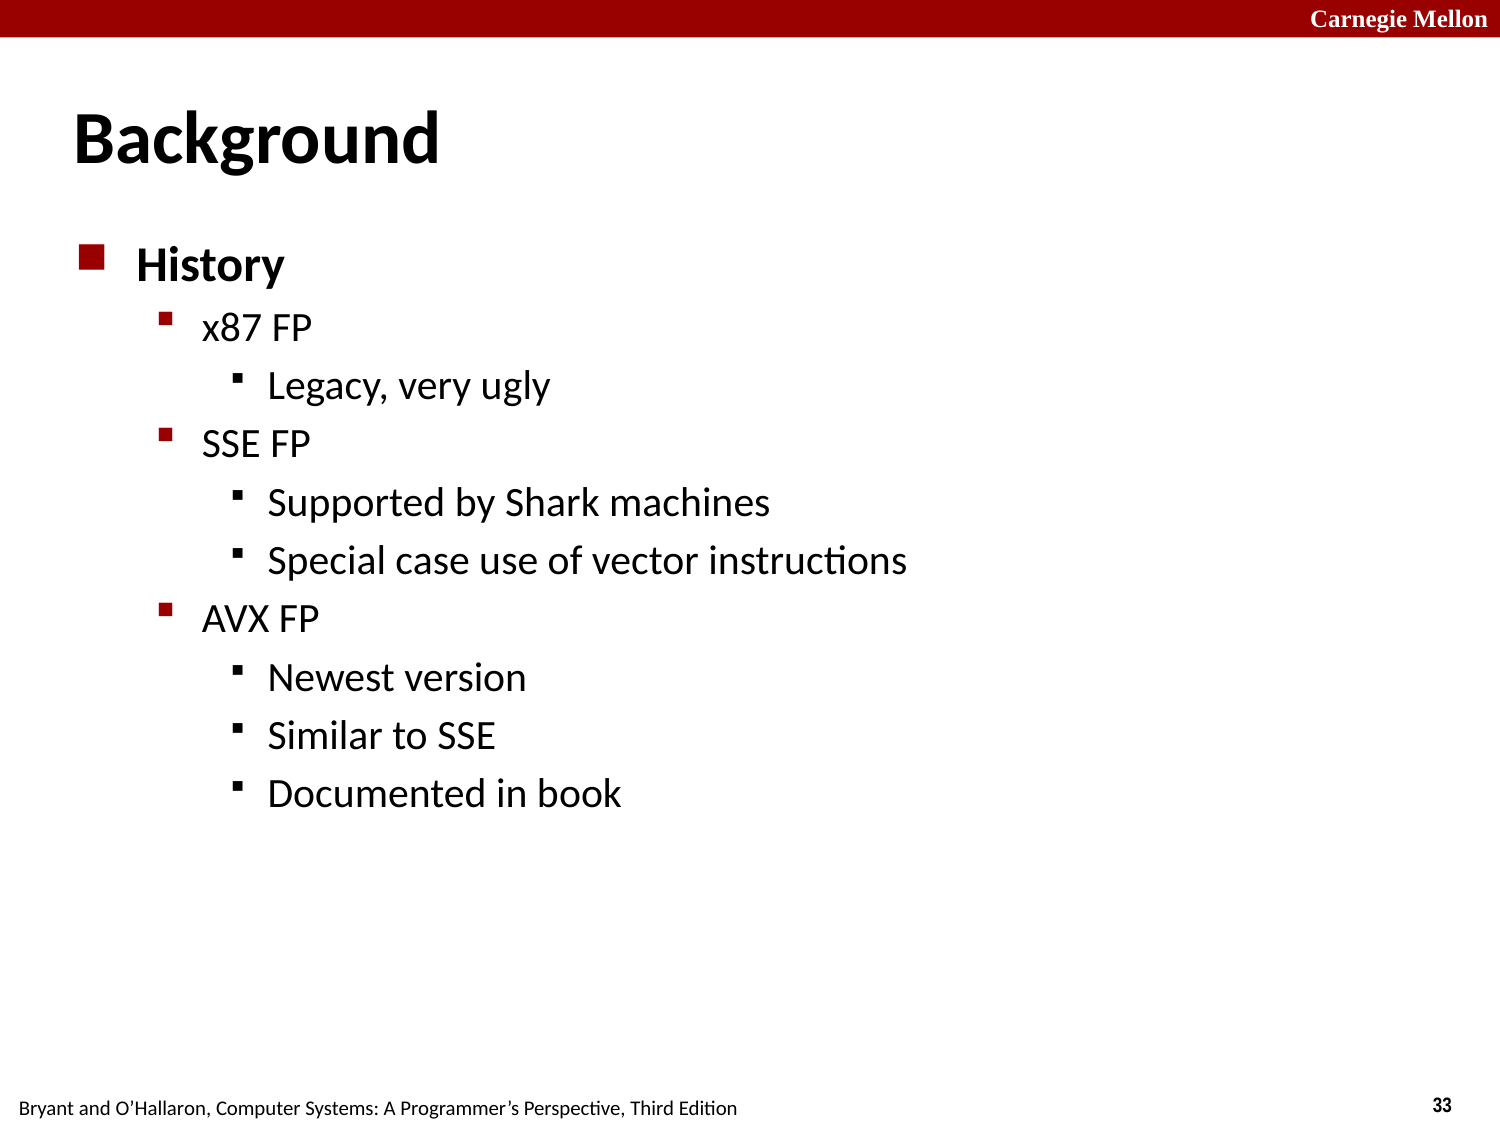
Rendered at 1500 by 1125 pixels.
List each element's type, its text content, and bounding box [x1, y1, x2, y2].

title Background [58, 71, 1305, 197]
list History x87 FP Legacy, very ugly SSE FP Supported by Shark machines Special case use of vector instructions AVX FP Newest version Similar to SSE Documented in book [64, 223, 1361, 1040]
